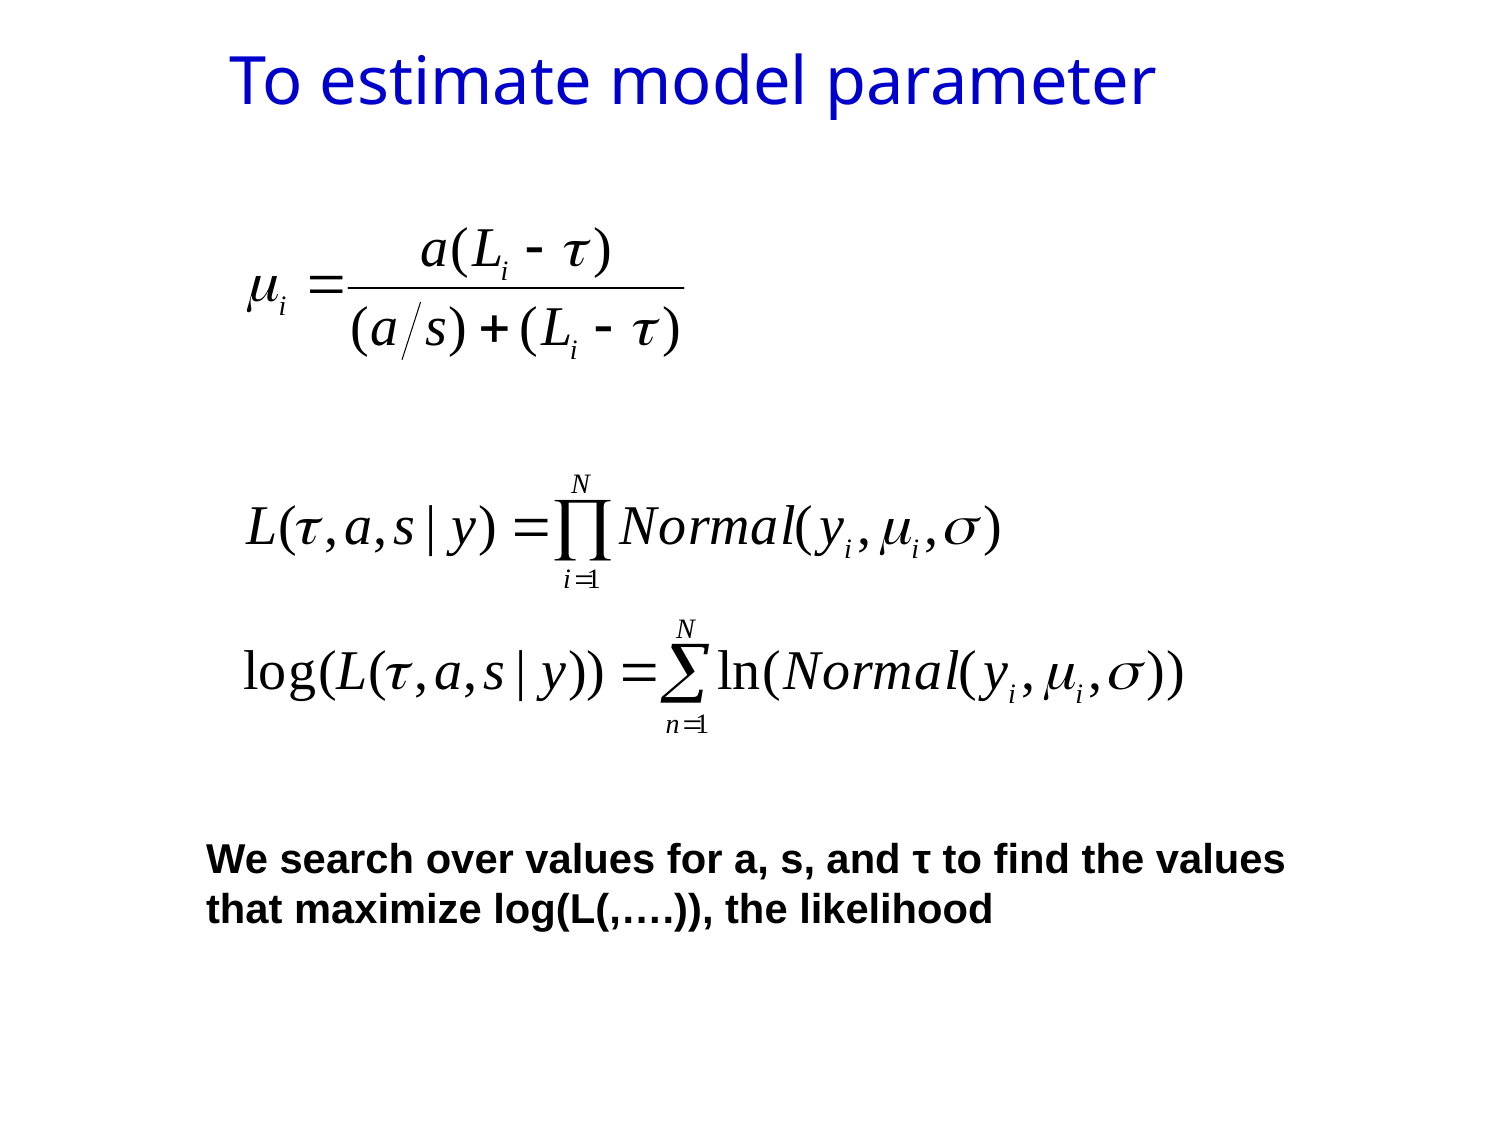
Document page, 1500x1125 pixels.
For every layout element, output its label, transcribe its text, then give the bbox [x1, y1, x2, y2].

title To estimate model parameter [61, 6, 1326, 126]
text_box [236, 212, 1194, 745]
text_box We search over values for a, s, and τ to find the values that maximize log(L(,….)), the likelihood [191, 824, 1301, 940]
